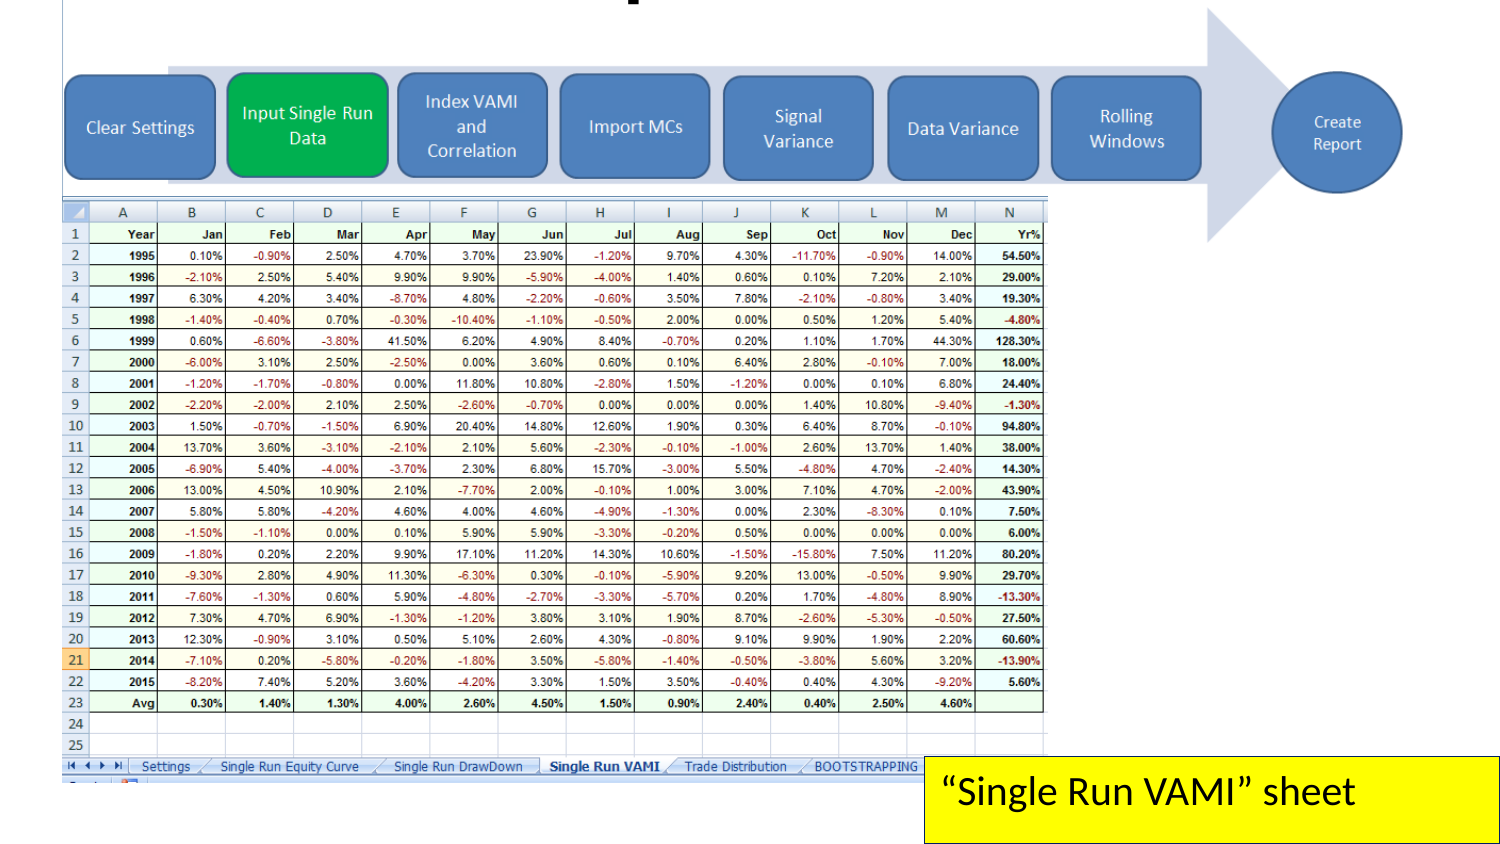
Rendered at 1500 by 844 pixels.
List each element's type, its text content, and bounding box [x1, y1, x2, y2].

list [62, 0, 1413, 250]
text_box “Single Run VAMI” sheet [924, 756, 1500, 844]
picture [62, 196, 1048, 784]
